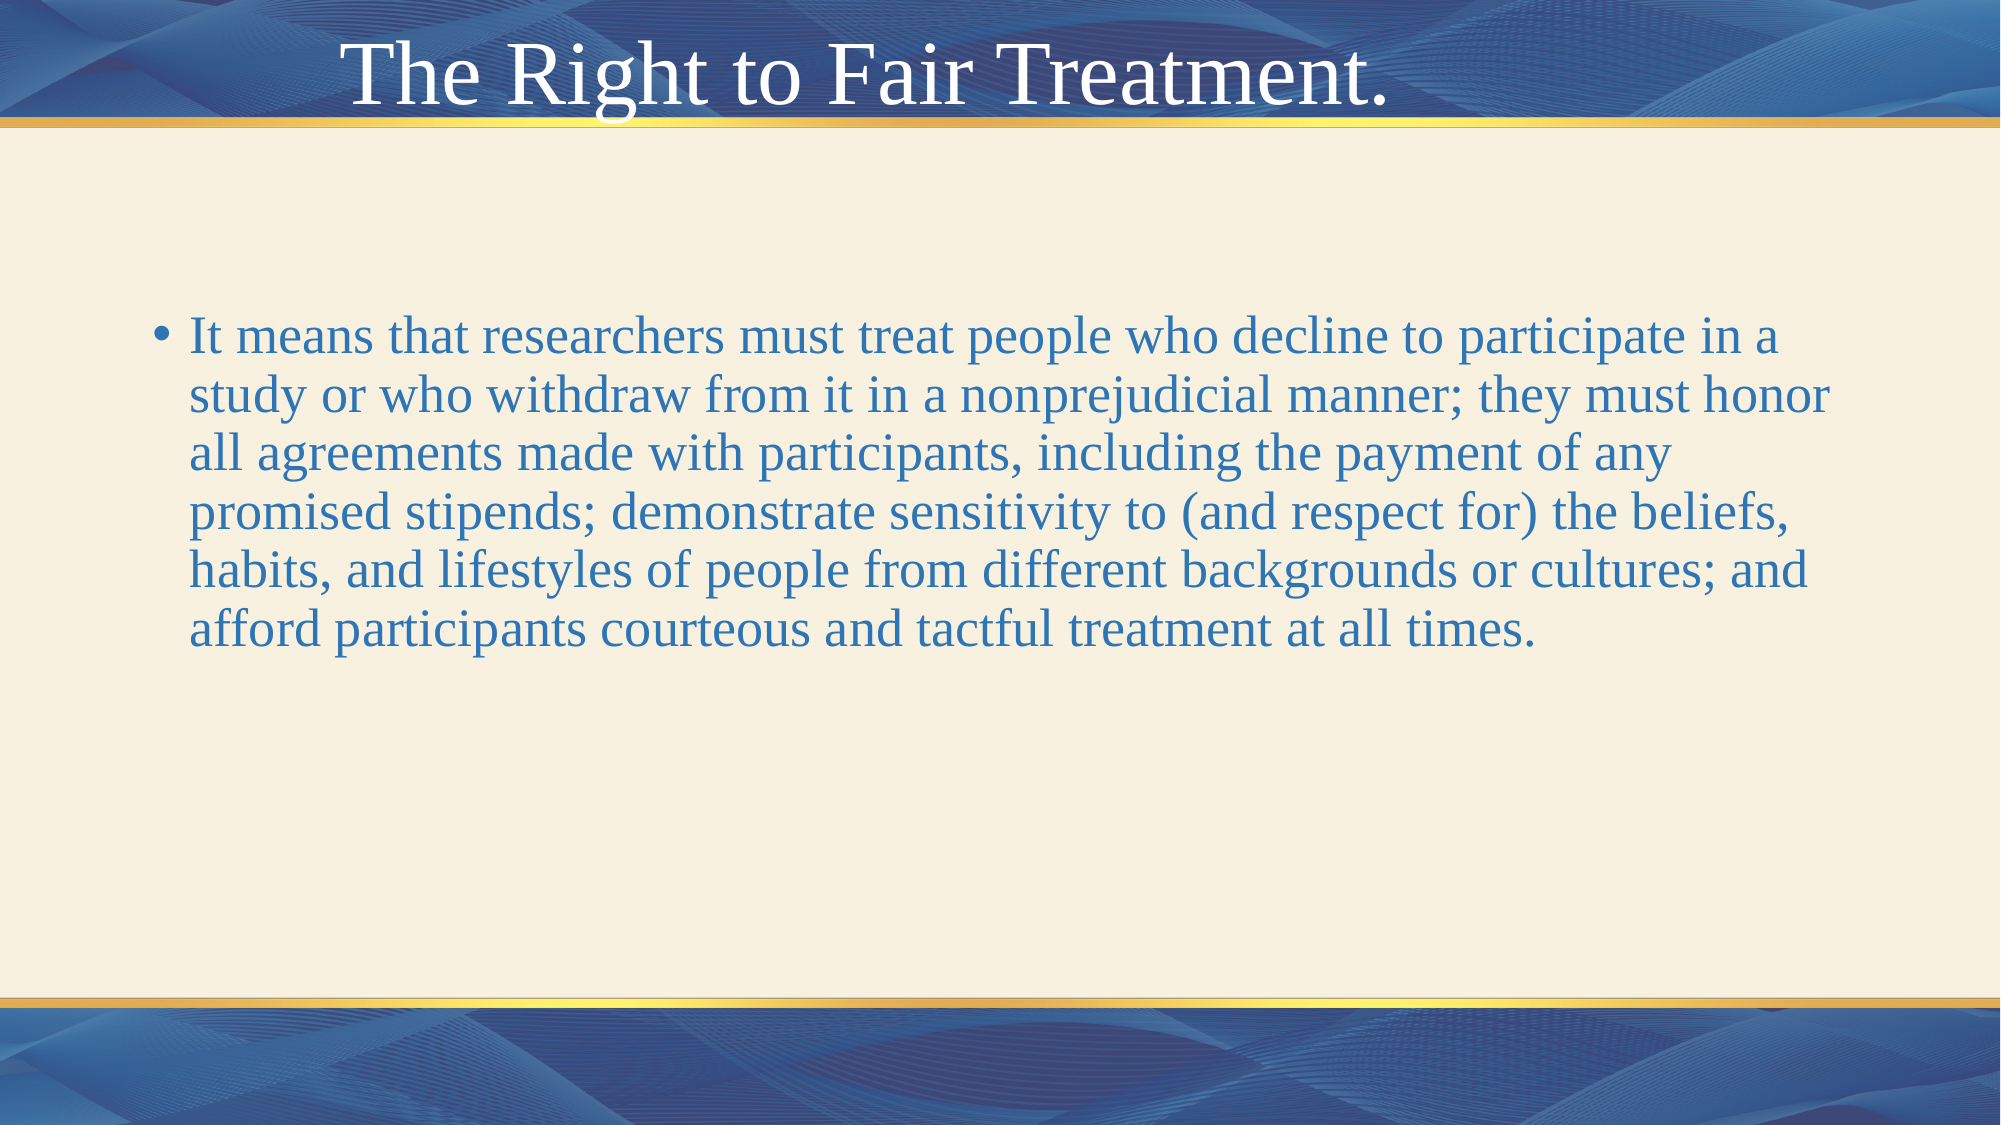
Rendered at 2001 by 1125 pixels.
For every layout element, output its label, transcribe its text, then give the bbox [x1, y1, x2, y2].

title The Right to Fair Treatment. [324, 0, 1675, 150]
list It means that researchers must treat people who decline to participate in a study or who withdraw from it in a nonprejudicial manner; they must honor all agreements made with participants, including the payment of any promised stipends; demonstrate sensitivity to (and respect for) the beliefs, habits, and lifestyles of people from different backgrounds or cultures; and afford participants courteous and tactful treatment at all times. [137, 299, 1863, 1014]
picture [0, 0, 2001, 1125]
